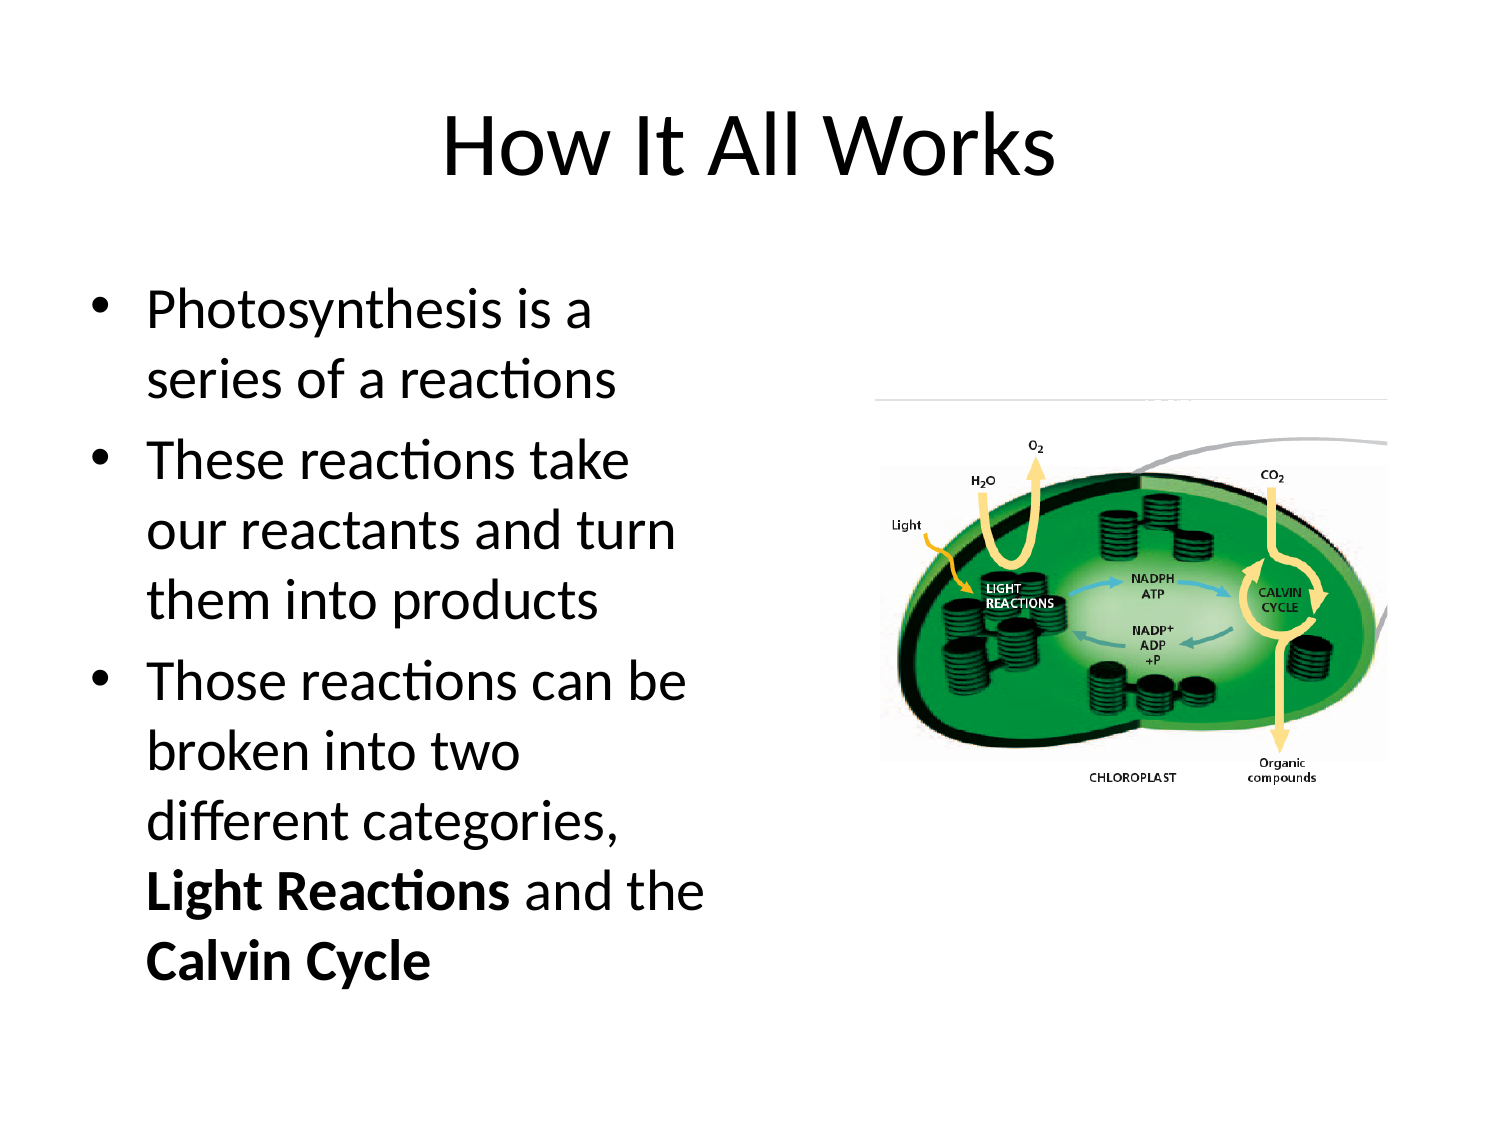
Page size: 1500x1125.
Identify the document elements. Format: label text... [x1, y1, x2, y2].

list Photosynthesis is a series of a reactions These reactions take our reactants and turn them into products Those reactions can be broken into two different categories, Light Reactions and the Calvin Cycle [75, 262, 738, 1005]
picture [874, 399, 1388, 799]
title How It All Works [75, 45, 1425, 233]
